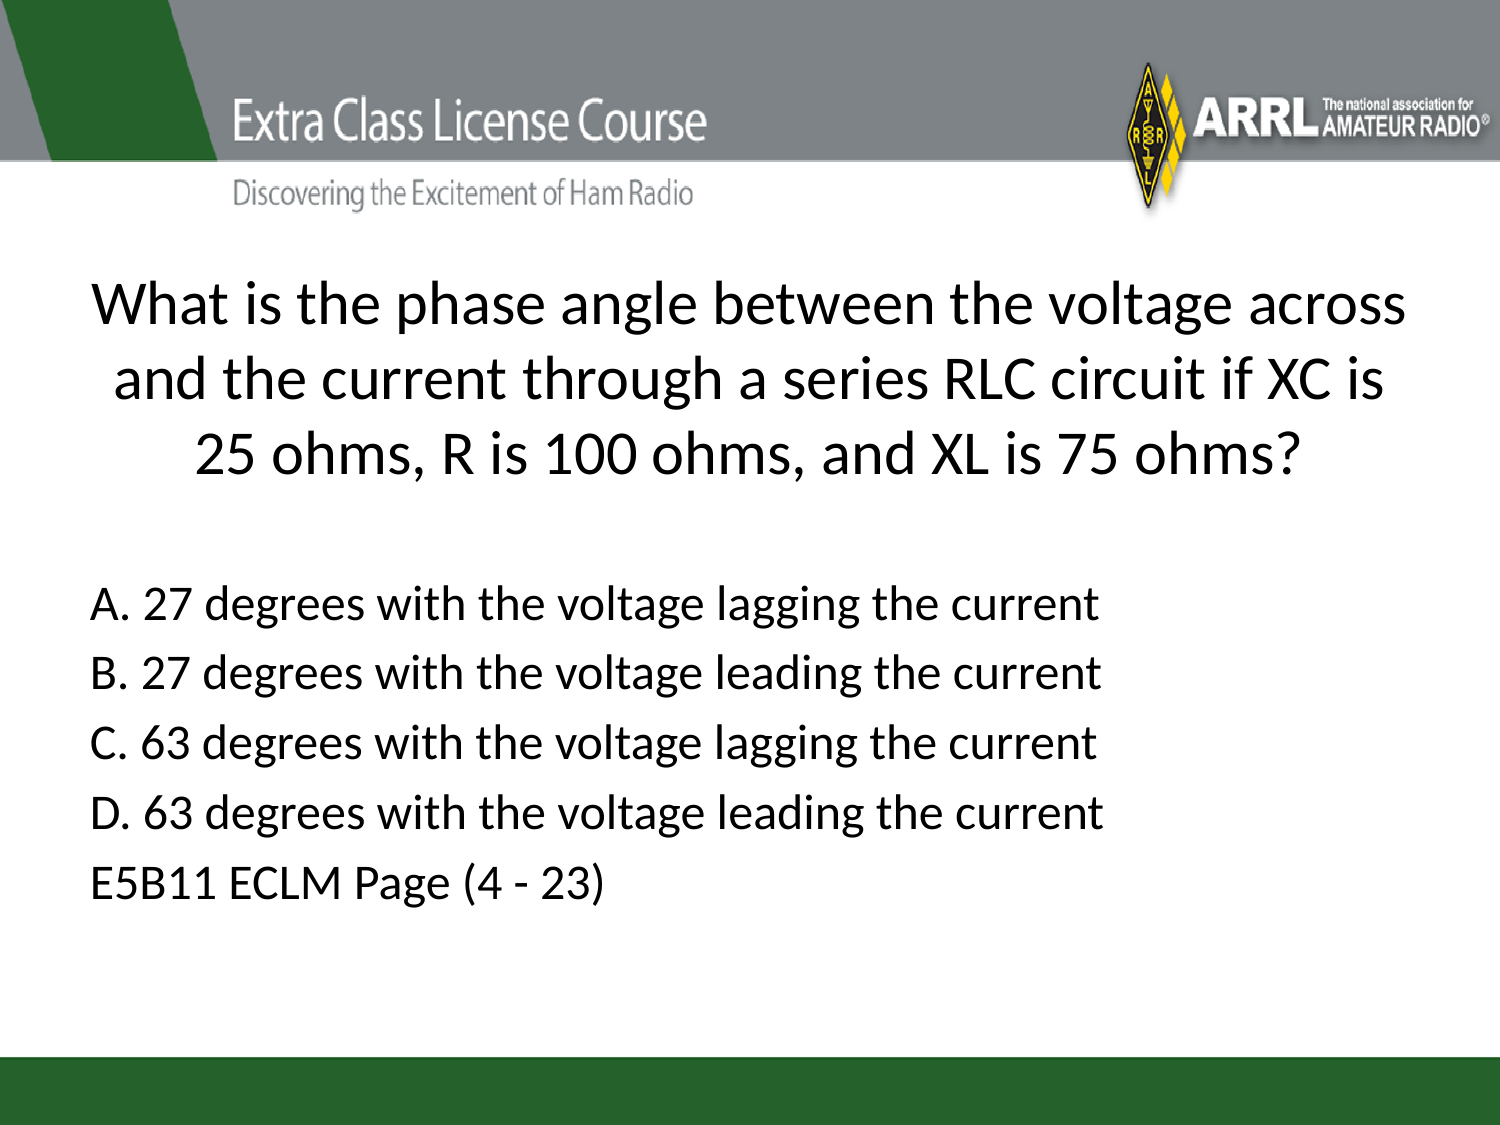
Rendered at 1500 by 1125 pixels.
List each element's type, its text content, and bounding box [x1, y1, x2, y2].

picture [0, 0, 1500, 1125]
title What is the phase angle between the voltage across and the current through a series RLC circuit if XC is 25 ohms, R is 100 ohms, and XL is 75 ohms? [75, 254, 1425, 435]
list A. 27 degrees with the voltage lagging the current B. 27 degrees with the voltage leading the current C. 63 degrees with the voltage lagging the current D. 63 degrees with the voltage leading the current E5B11 ECLM Page (4 - 23) [75, 562, 1425, 963]
